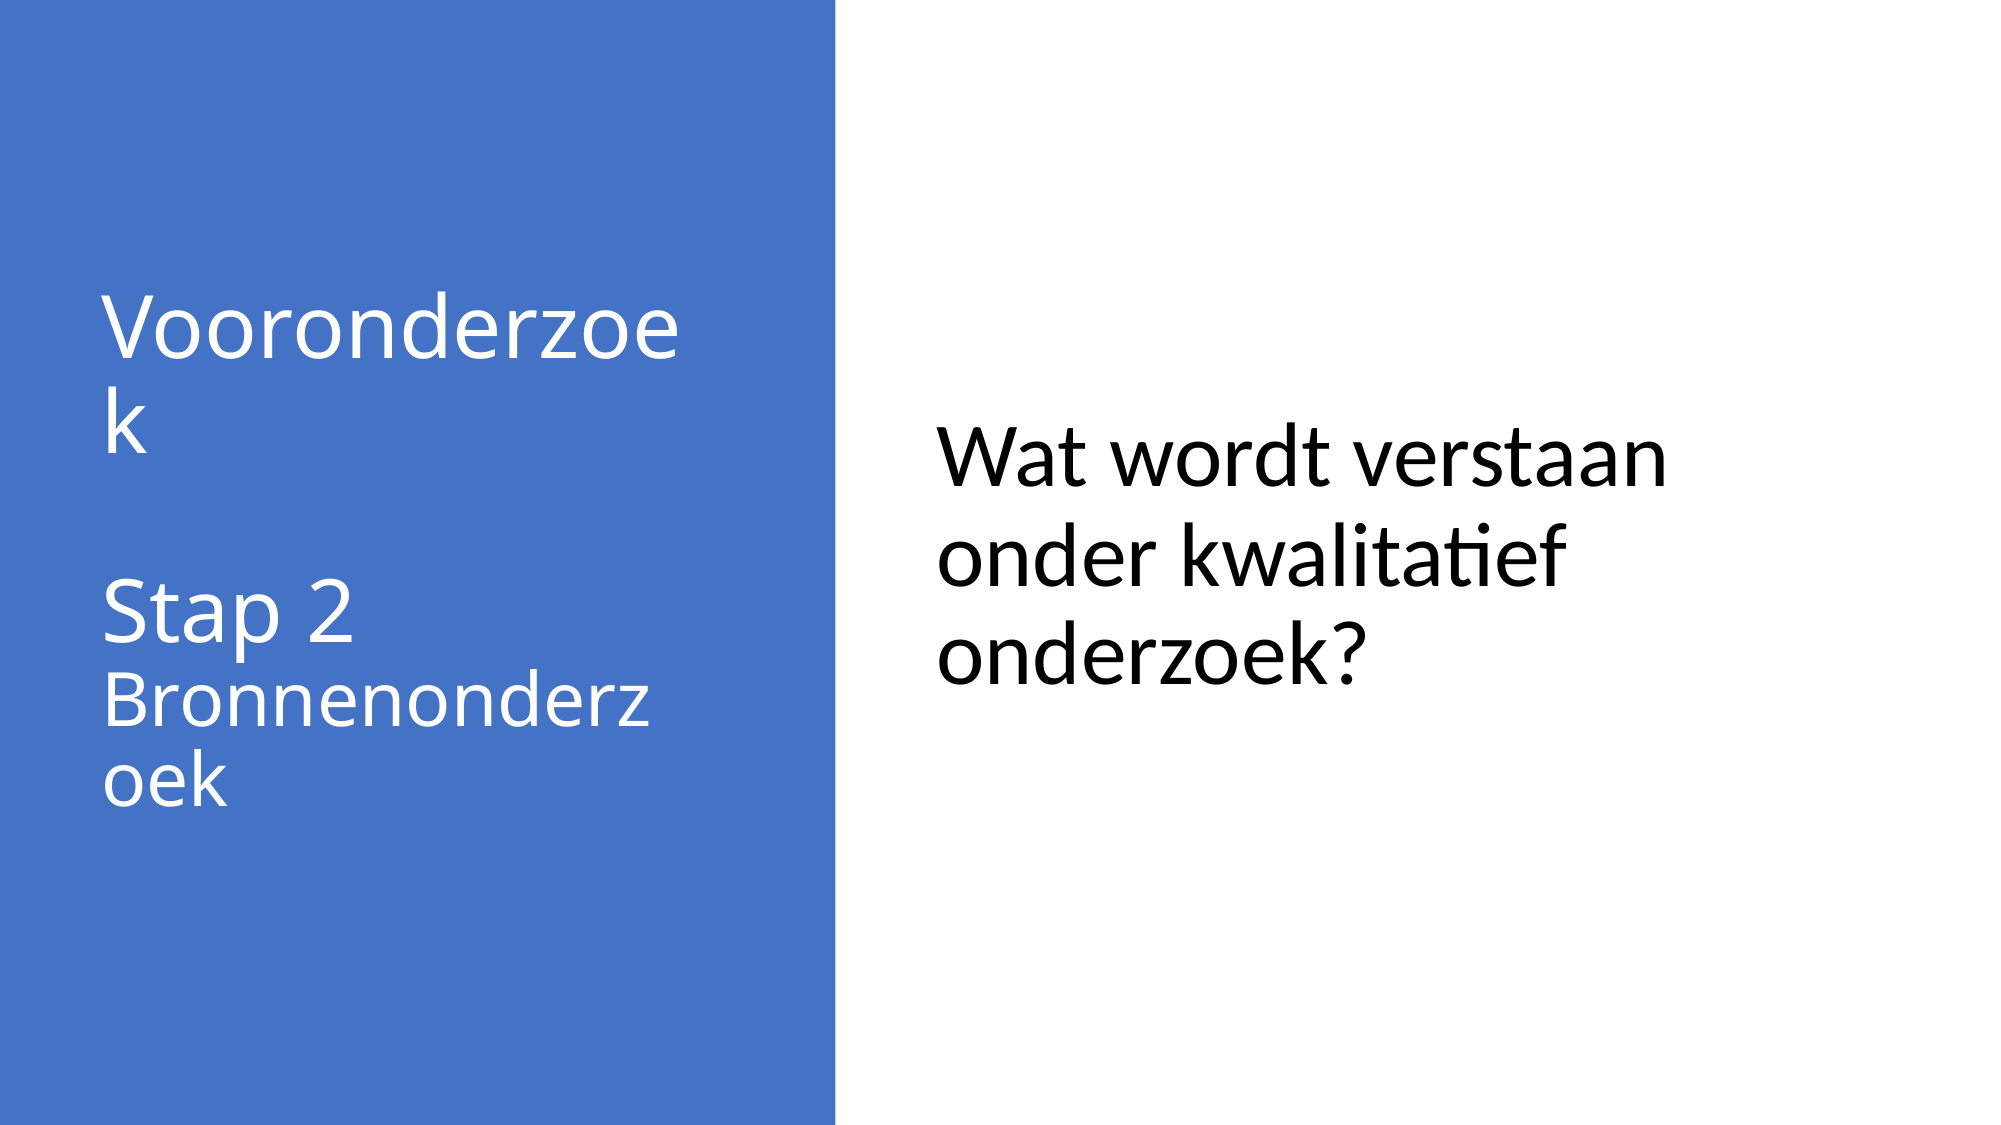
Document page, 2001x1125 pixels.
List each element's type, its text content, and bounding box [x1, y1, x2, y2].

title Vooronderzoek Stap 2 Bronnenonderzoek [86, 101, 711, 1005]
text_box [0, 0, 836, 1125]
list Wat wordt verstaan onder kwalitatief onderzoek? [921, 400, 1891, 754]
